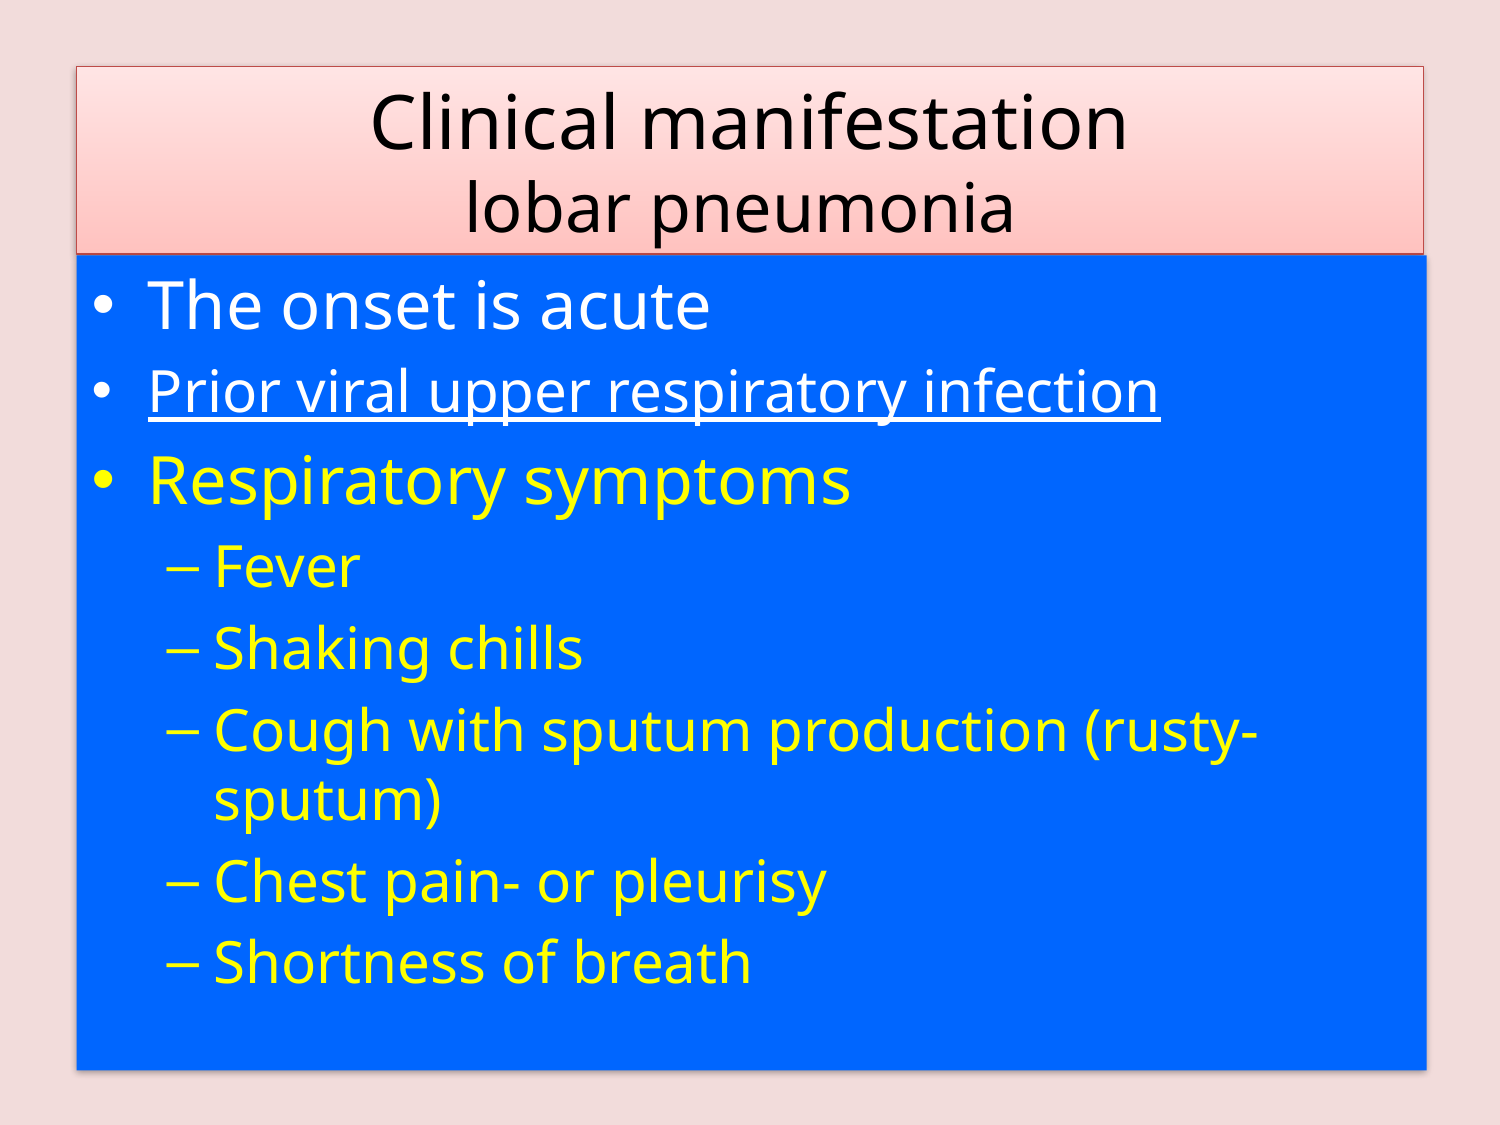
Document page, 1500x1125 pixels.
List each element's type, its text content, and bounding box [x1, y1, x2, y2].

title Clinical manifestation lobar pneumonia [76, 66, 1424, 254]
list The onset is acute Prior viral upper respiratory infection Respiratory symptoms Fever Shaking chills Cough with sputum production (rusty-sputum) Chest pain- or pleurisy Shortness of breath [76, 255, 1427, 1071]
